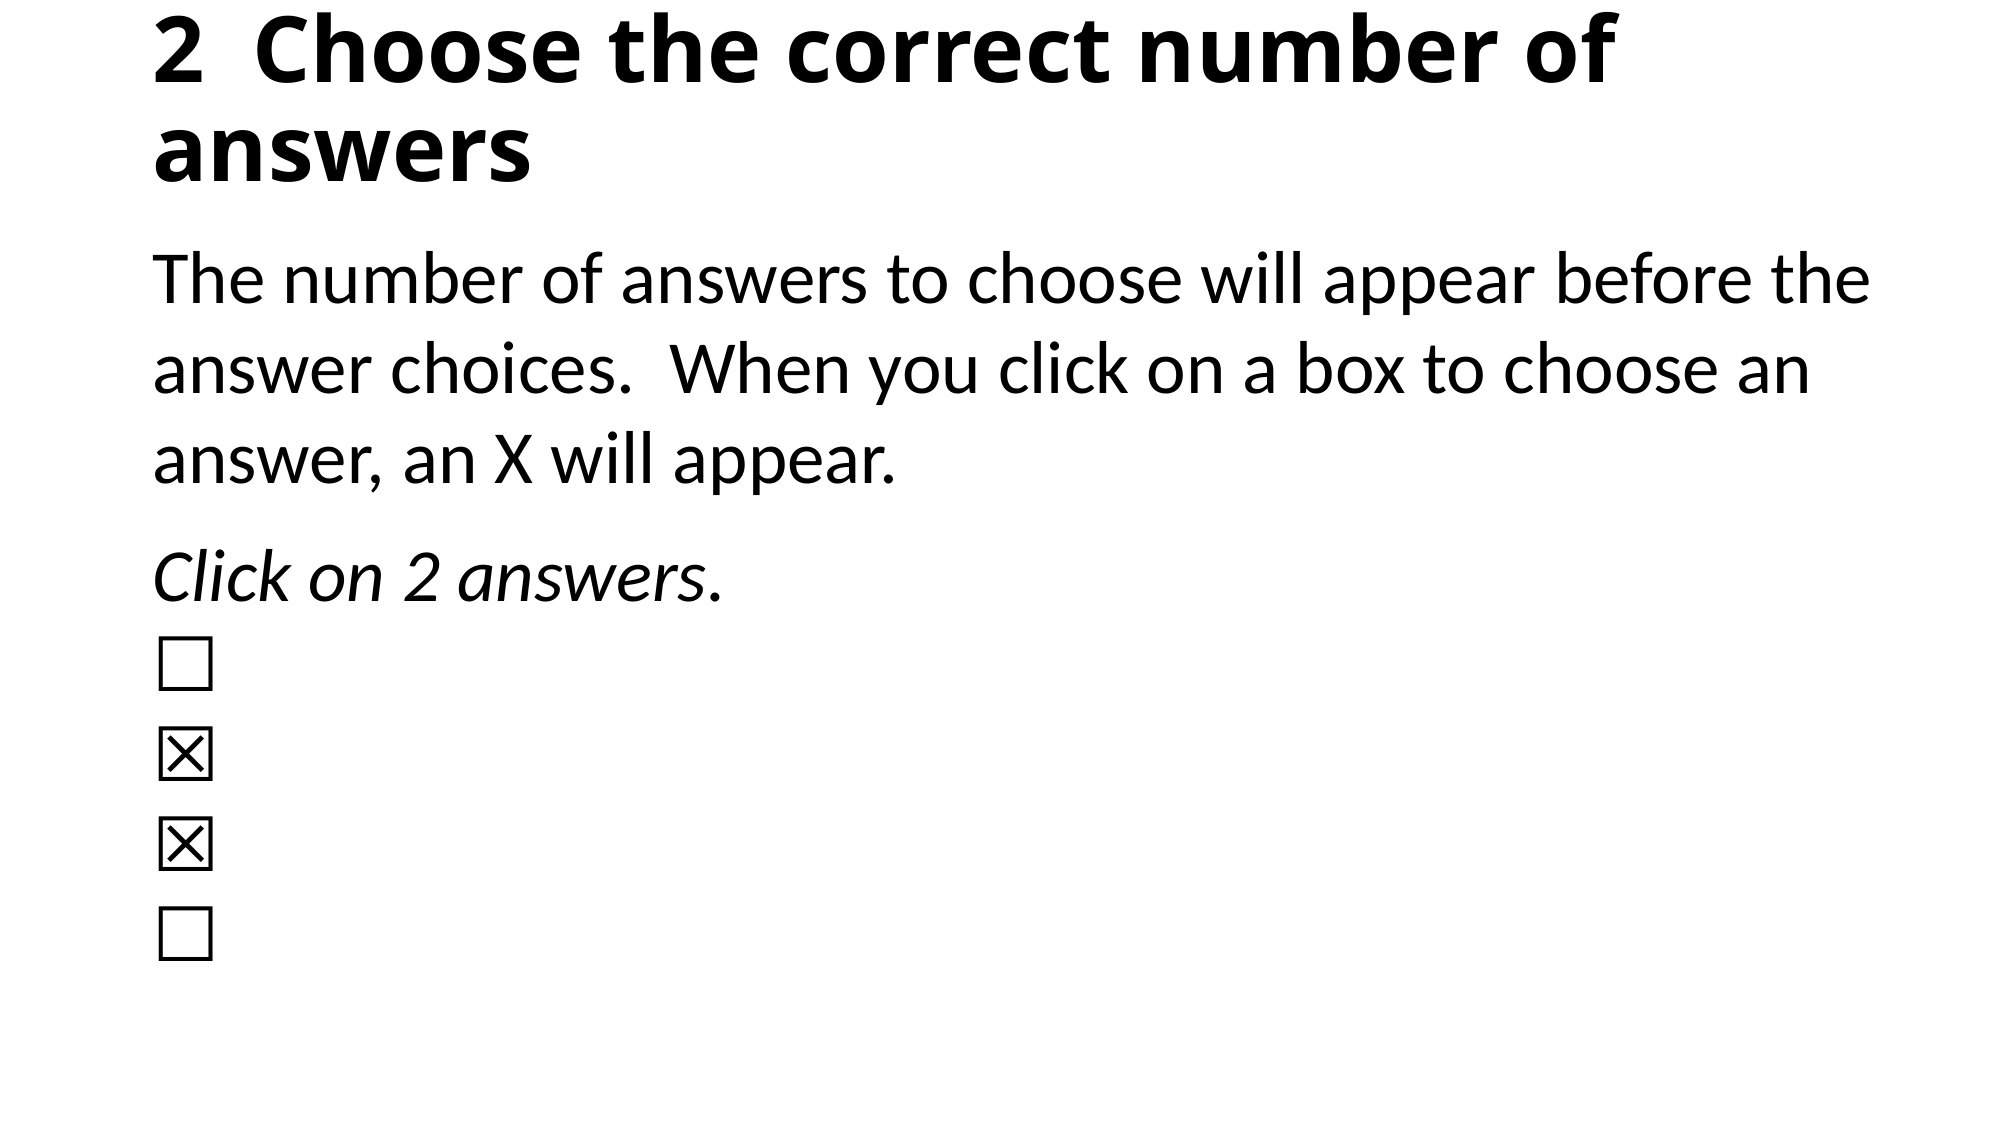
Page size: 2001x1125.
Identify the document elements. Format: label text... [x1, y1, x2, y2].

title 2 Choose the correct number of answers [137, 40, 1863, 164]
list The number of answers to choose will appear before the answer choices. When you click on a box to choose an answer, an X will appear. Click on 2 answers. ☐ ☒ ☒ ☐ [137, 220, 2000, 1091]
